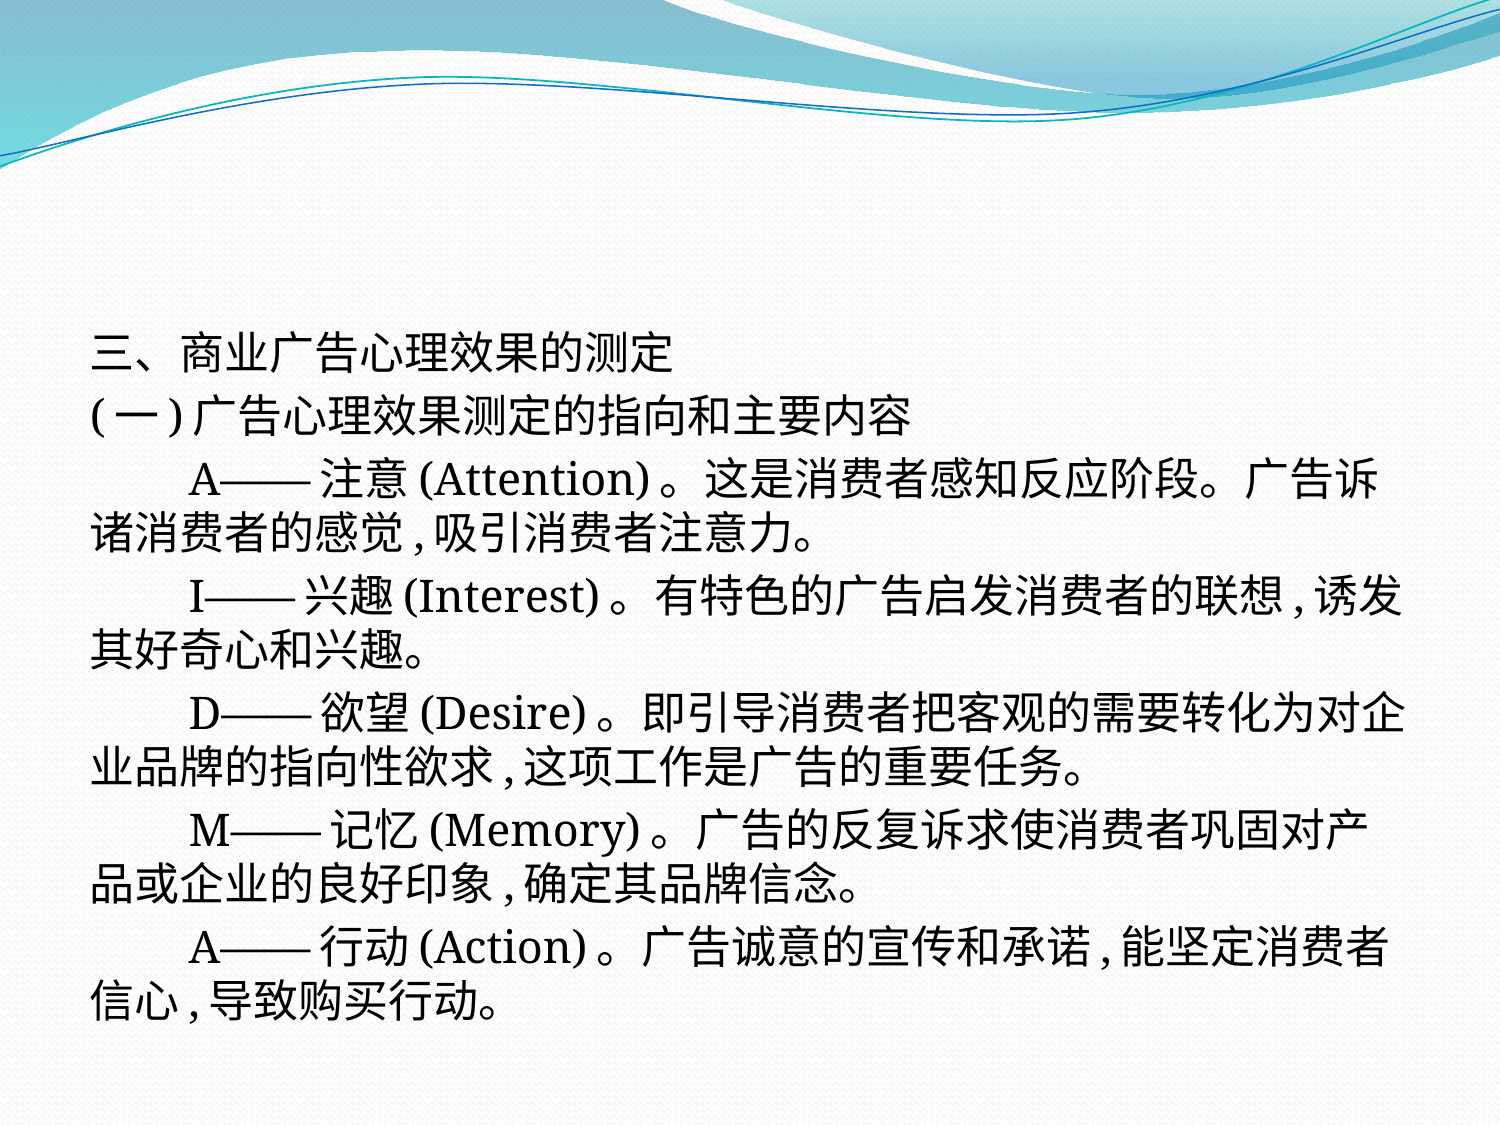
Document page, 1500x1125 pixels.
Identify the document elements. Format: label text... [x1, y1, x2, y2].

list 三、商业广告心理效果的测定 (一)广告心理效果测定的指向和主要内容 A——注意(Attention)。这是消费者感知反应阶段。广告诉诸消费者的感觉,吸引消费者注意力。 I——兴趣(Interest)。有特色的广告启发消费者的联想,诱发其好奇心和兴趣。 D——欲望(Desire)。即引导消费者把客观的需要转化为对企业品牌的指向性欲求,这项工作是广告的重要任务。 M——记忆(Memory)。广告的反复诉求使消费者巩固对产品或企业的良好印象,确定其品牌信念。 A——行动(Action)。广告诚意的宣传和承诺,能坚定消费者信心,导致购买行动。 [75, 317, 1425, 1038]
